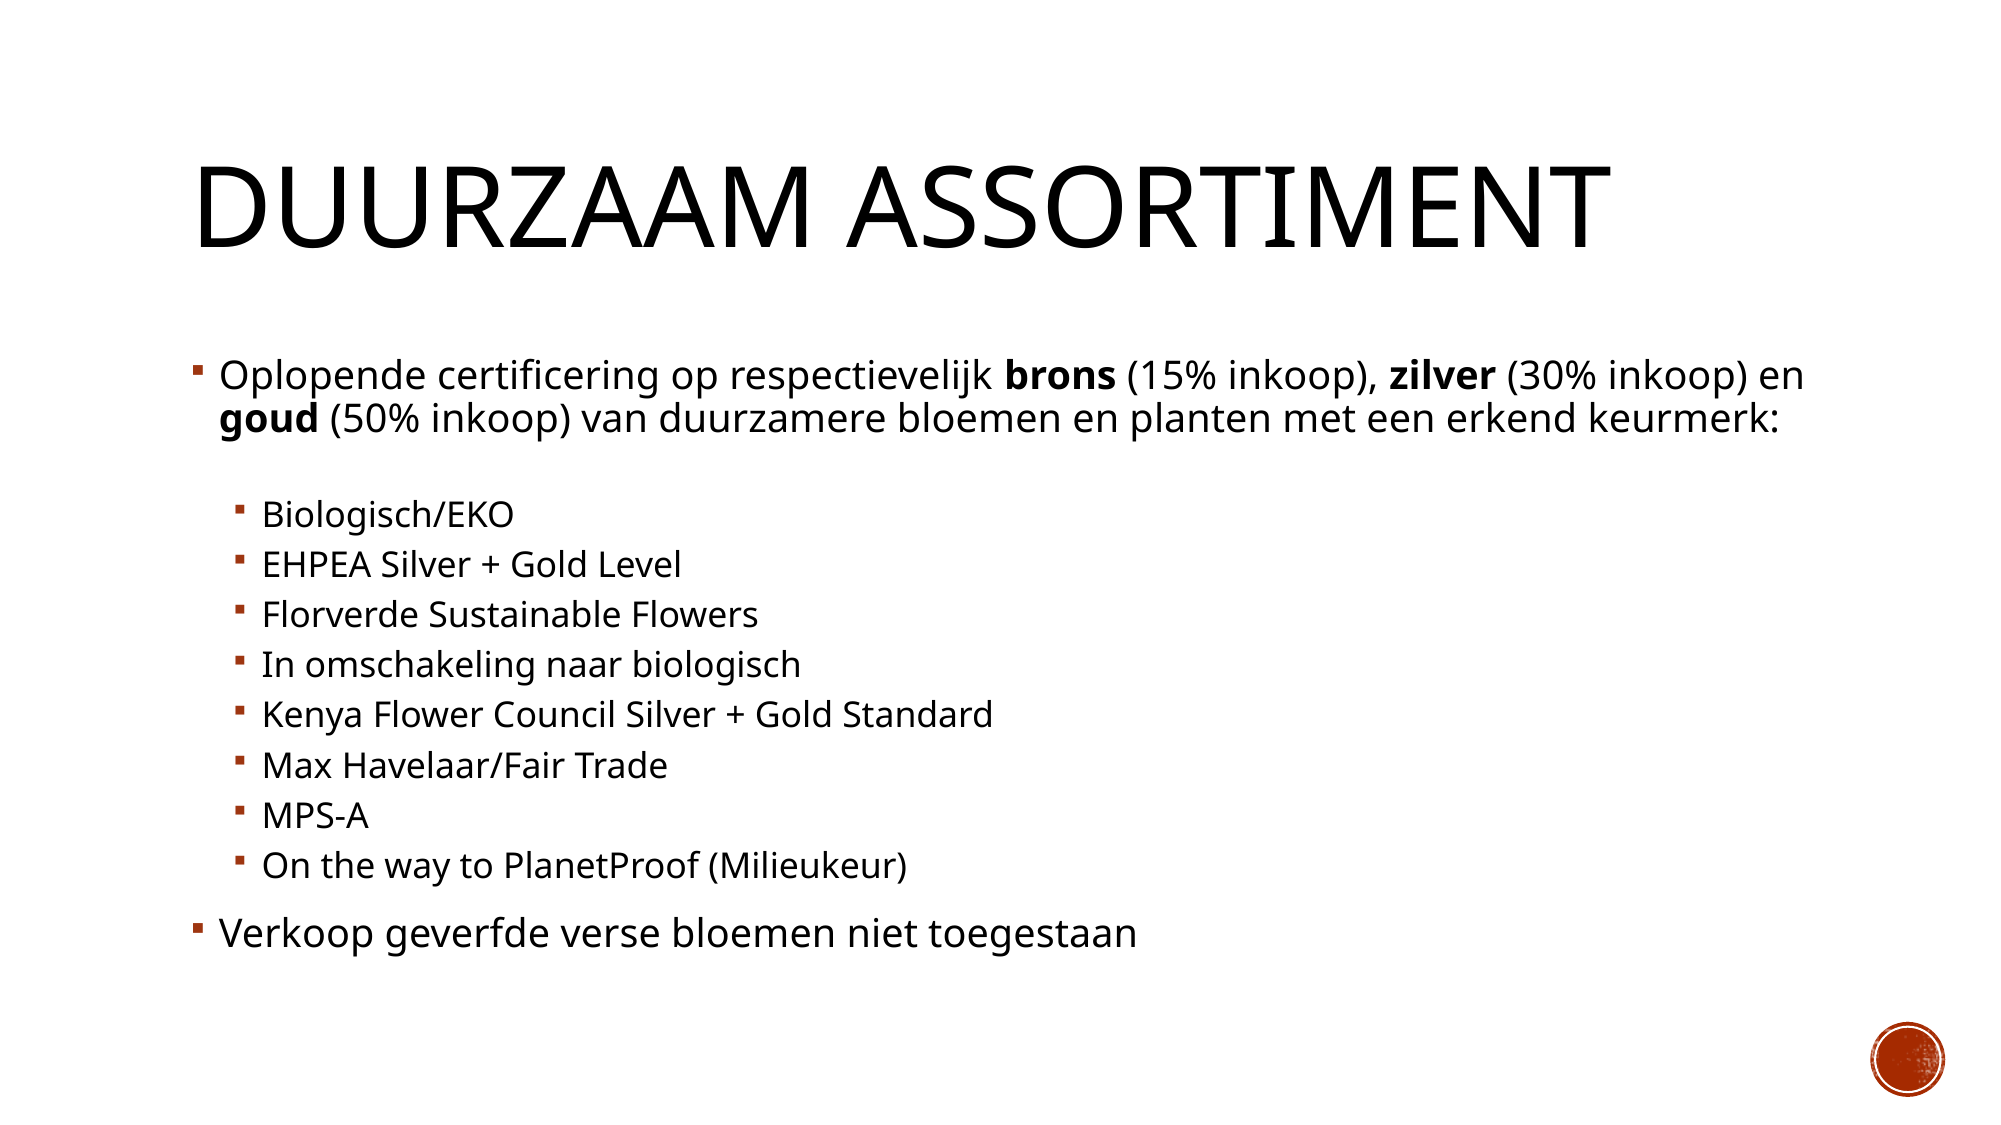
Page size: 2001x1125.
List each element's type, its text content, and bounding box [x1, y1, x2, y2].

title Duurzaam assortiment [175, 79, 1826, 344]
list Oplopende certificering op respectievelijk brons (15% inkoop), zilver (30% inkoop) en goud (50% inkoop) van duurzamere bloemen en planten met een erkend keurmerk: Biologisch/EKO EHPEA Silver + Gold Level Florverde Sustainable Flowers In omschakeling naar biologisch Kenya Flower Council Silver + Gold Standard Max Havelaar/Fair Trade MPS-A On the way to PlanetProof (Milieukeur) Verkoop geverfde verse bloemen niet toegestaan [175, 348, 1826, 1013]
